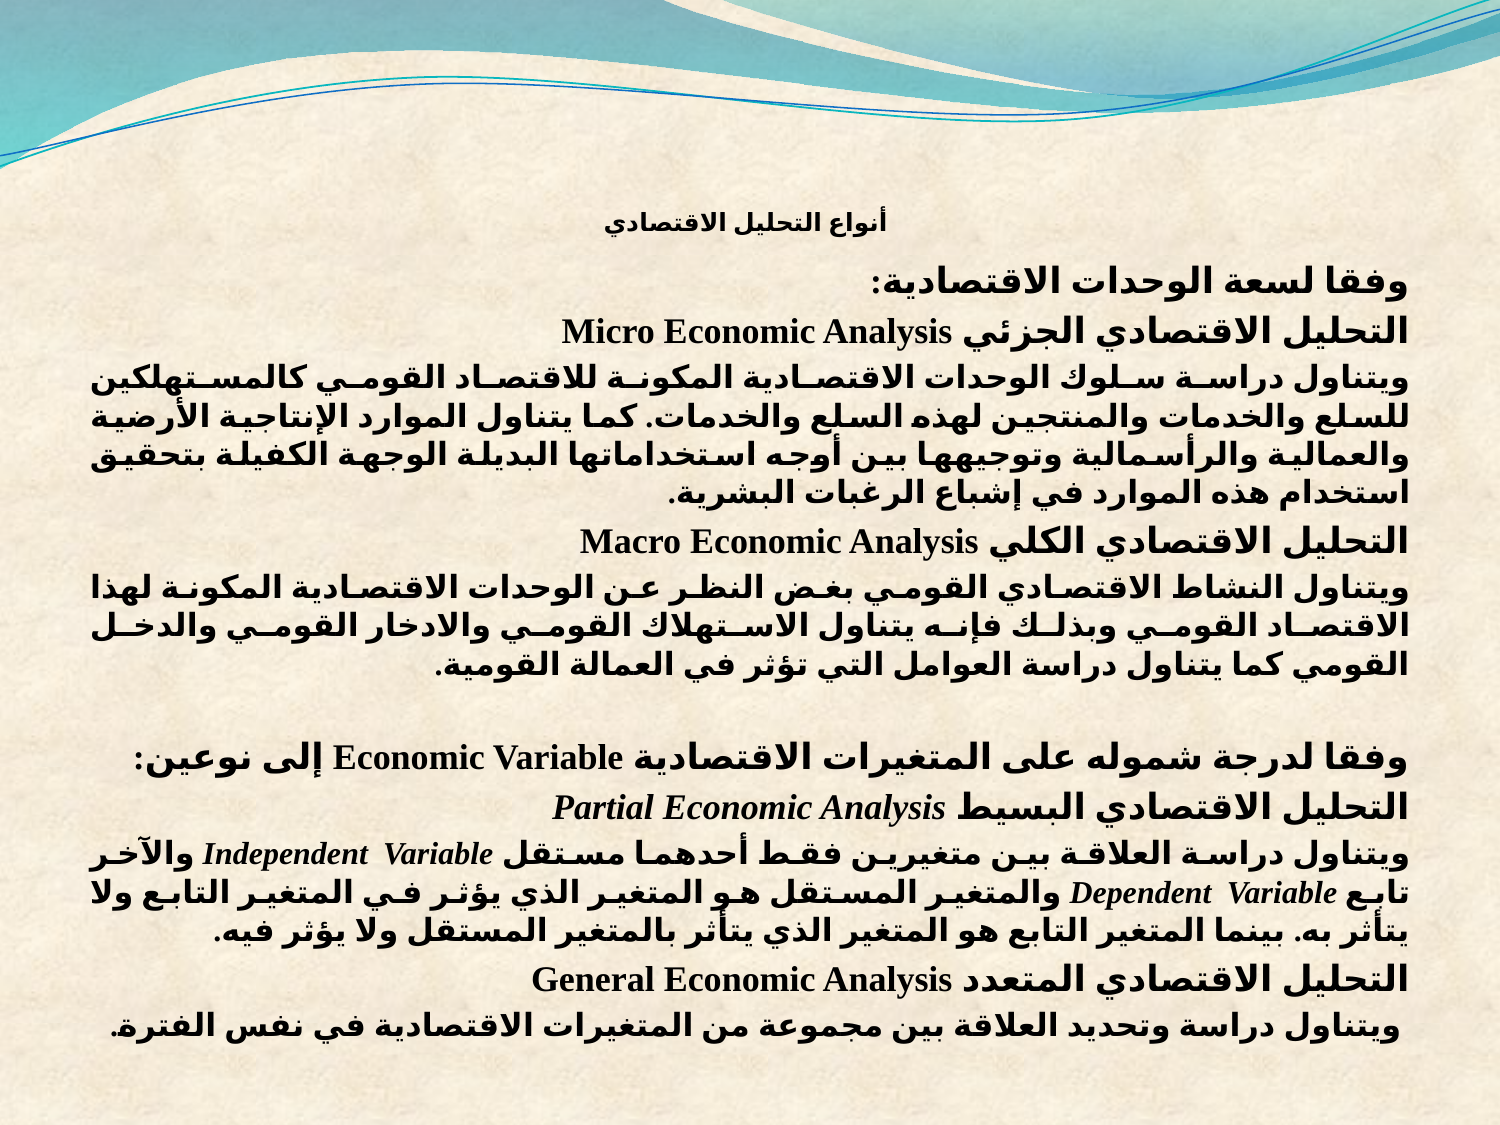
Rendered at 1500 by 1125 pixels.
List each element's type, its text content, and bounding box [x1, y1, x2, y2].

title أنواع التحليل الاقتصادي [75, 115, 1425, 238]
list وفقا لسعة الوحدات الاقتصادية: التحليل الاقتصادي الجزئي Micro Economic Analysis ويتناول دراسة سلوك الوحدات الاقتصادية المكونة للاقتصاد القومي كالمستهلكين للسلع والخدمات والمنتجين لهذه السلع والخدمات. كما يتناول الموارد الإنتاجية الأرضية والعمالية والرأسمالية وتوجيهها بين أوجه استخداماتها البديلة الوجهة الكفيلة بتحقيق استخدام هذه الموارد في إشباع الرغبات البشرية. التحليل الاقتصادي الكلي Macro Economic Analysis ويتناول النشاط الاقتصادي القومي بغض النظر عن الوحدات الاقتصادية المكونة لهذا الاقتصاد القومي وبذلك فإنه يتناول الاستهلاك القومي والادخار القومي والدخل القومي كما يتناول دراسة العوامل التي تؤثر في العمالة القومية. وفقا لدرجة شموله على المتغيرات الاقتصادية Economic Variable إلى نوعين: التحليل الاقتصادي البسيط Partial Economic Analysis ويتناول دراسة العلاقة بين متغيرين فقط أحدهما مستقل Independent Variable والآخر تابع Dependent Variable والمتغير المستقل هو المتغير الذي يؤثر في المتغير التابع ولا يتأثر به. بينما المتغير التابع هو المتغير الذي يتأثر بالمتغير المستقل ولا يؤثر فيه. التحليل الاقتصادي المتعدد General Economic Analysis ويتناول دراسة وتحديد العلاقة بين مجموعة من المتغيرات الاقتصادية في نفس الفترة. [75, 249, 1425, 1063]
